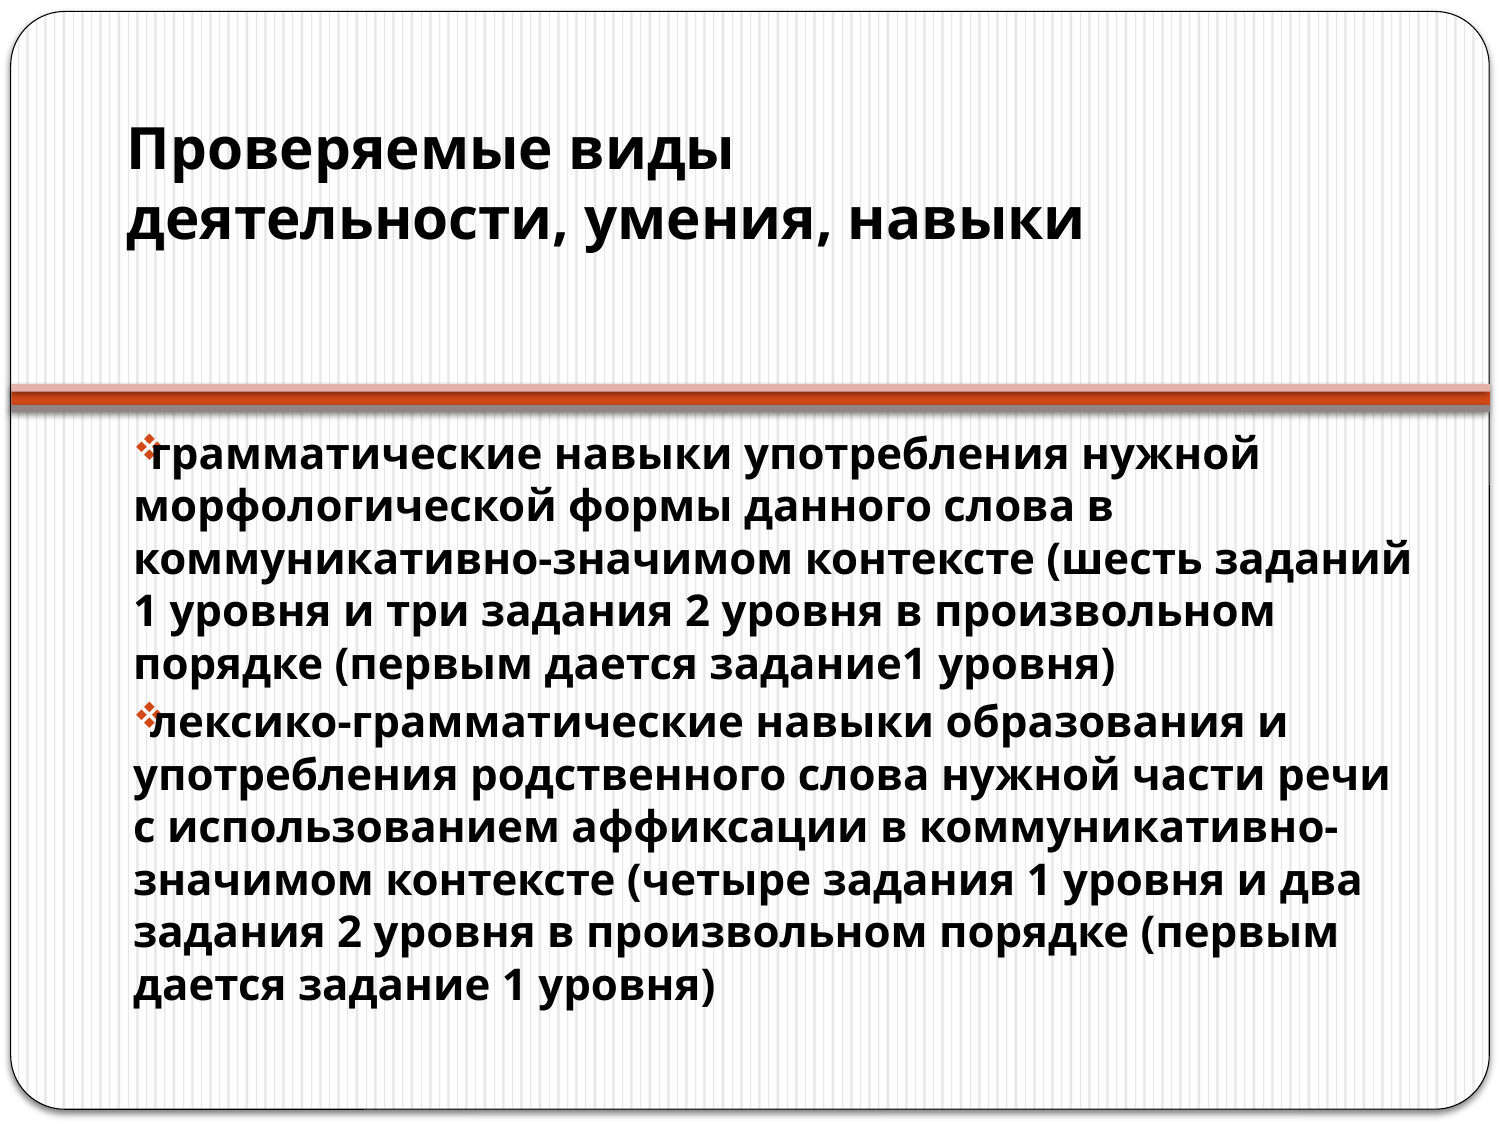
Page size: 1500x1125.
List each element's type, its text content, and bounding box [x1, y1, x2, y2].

list грамматические навыки употребления нужной морфологической формы данного слова в коммуникативно-значимом контексте (шесть заданий 1 уровня и три задания 2 уровня в произвольном порядке (первым дается задание1 уровня) лексико-грамматические навыки образования и употребления родственного слова нужной части речи с использованием аффиксации в коммуникативно- значимом контексте (четыре задания 1 уровня и два задания 2 уровня в произвольном порядке (первым дается задание 1 уровня) [118, 417, 1436, 1071]
title Проверяемые виды деятельности, умения, навыки [112, 42, 1388, 267]
